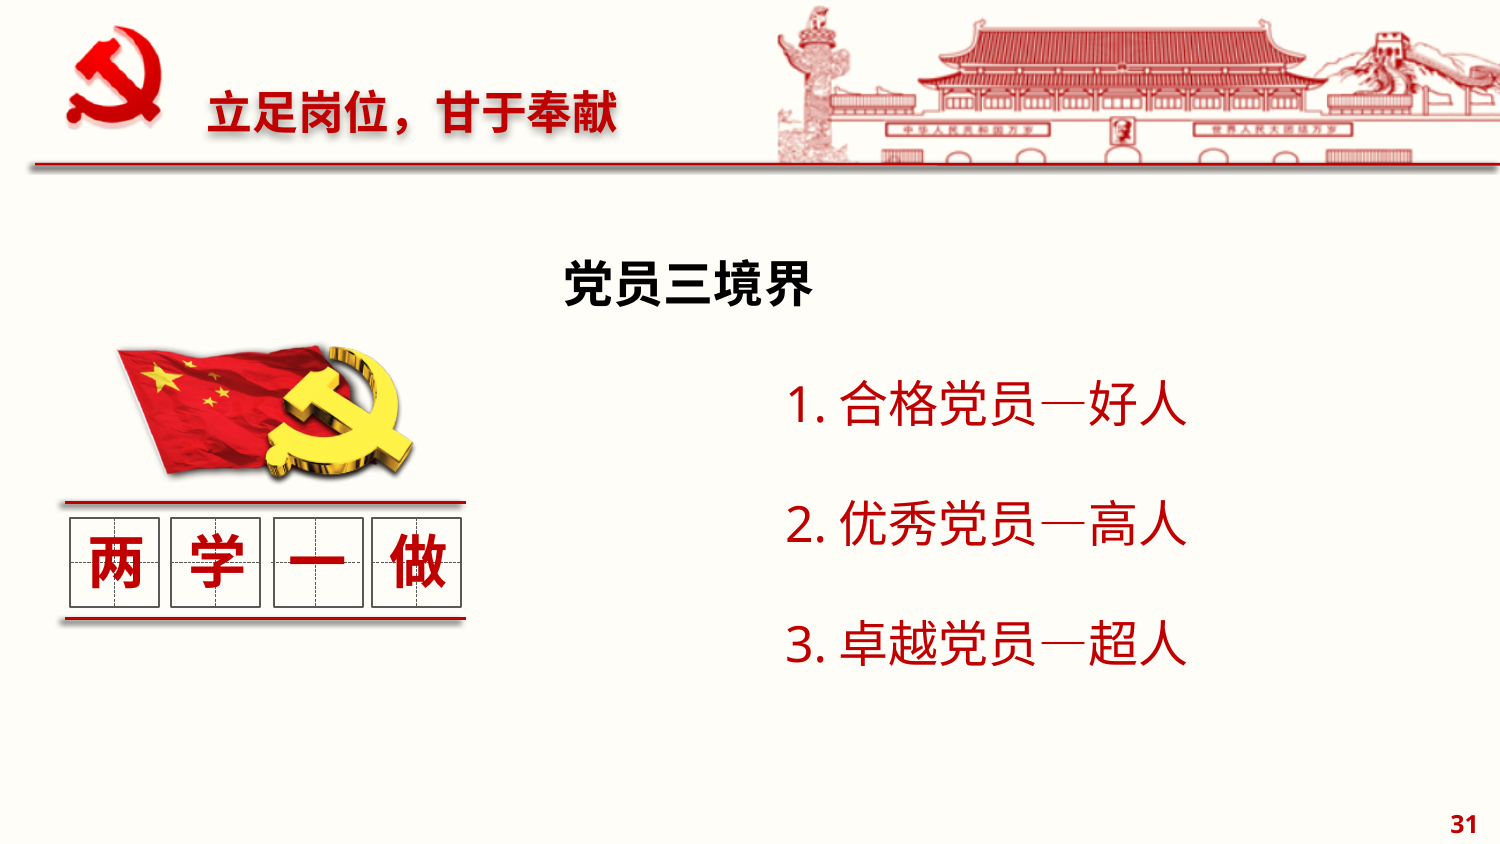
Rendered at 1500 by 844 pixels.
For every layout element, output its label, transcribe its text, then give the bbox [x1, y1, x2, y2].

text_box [70, 517, 462, 607]
picture [34, 0, 184, 165]
text_box 党员三境界 1.合格党员—好人 2.优秀党员—高人 3.卓越党员—超人 [549, 185, 1500, 681]
picture [773, 0, 1500, 163]
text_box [112, 338, 420, 487]
text_box 立足岗位，甘于奉献 [192, 76, 750, 146]
text_box 31 [1394, 803, 1494, 844]
